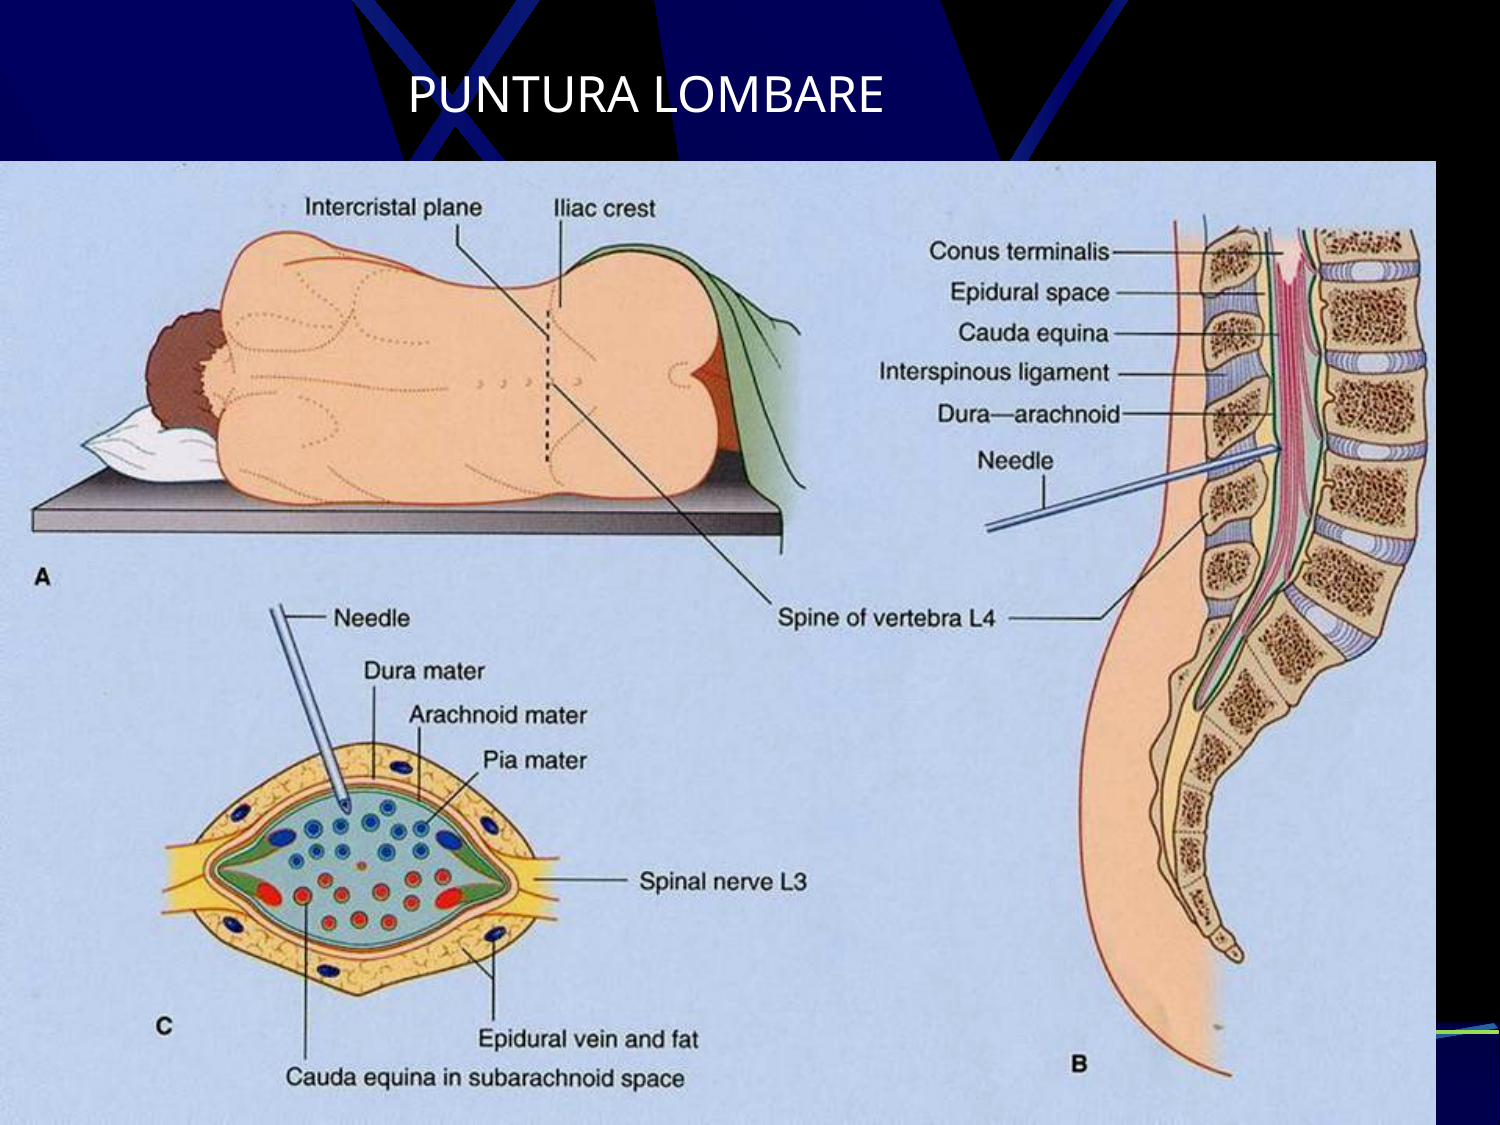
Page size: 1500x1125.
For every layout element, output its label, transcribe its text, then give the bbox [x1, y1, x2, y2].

text_box PUNTURA LOMBARE [392, 54, 901, 130]
picture [0, 161, 1436, 1125]
